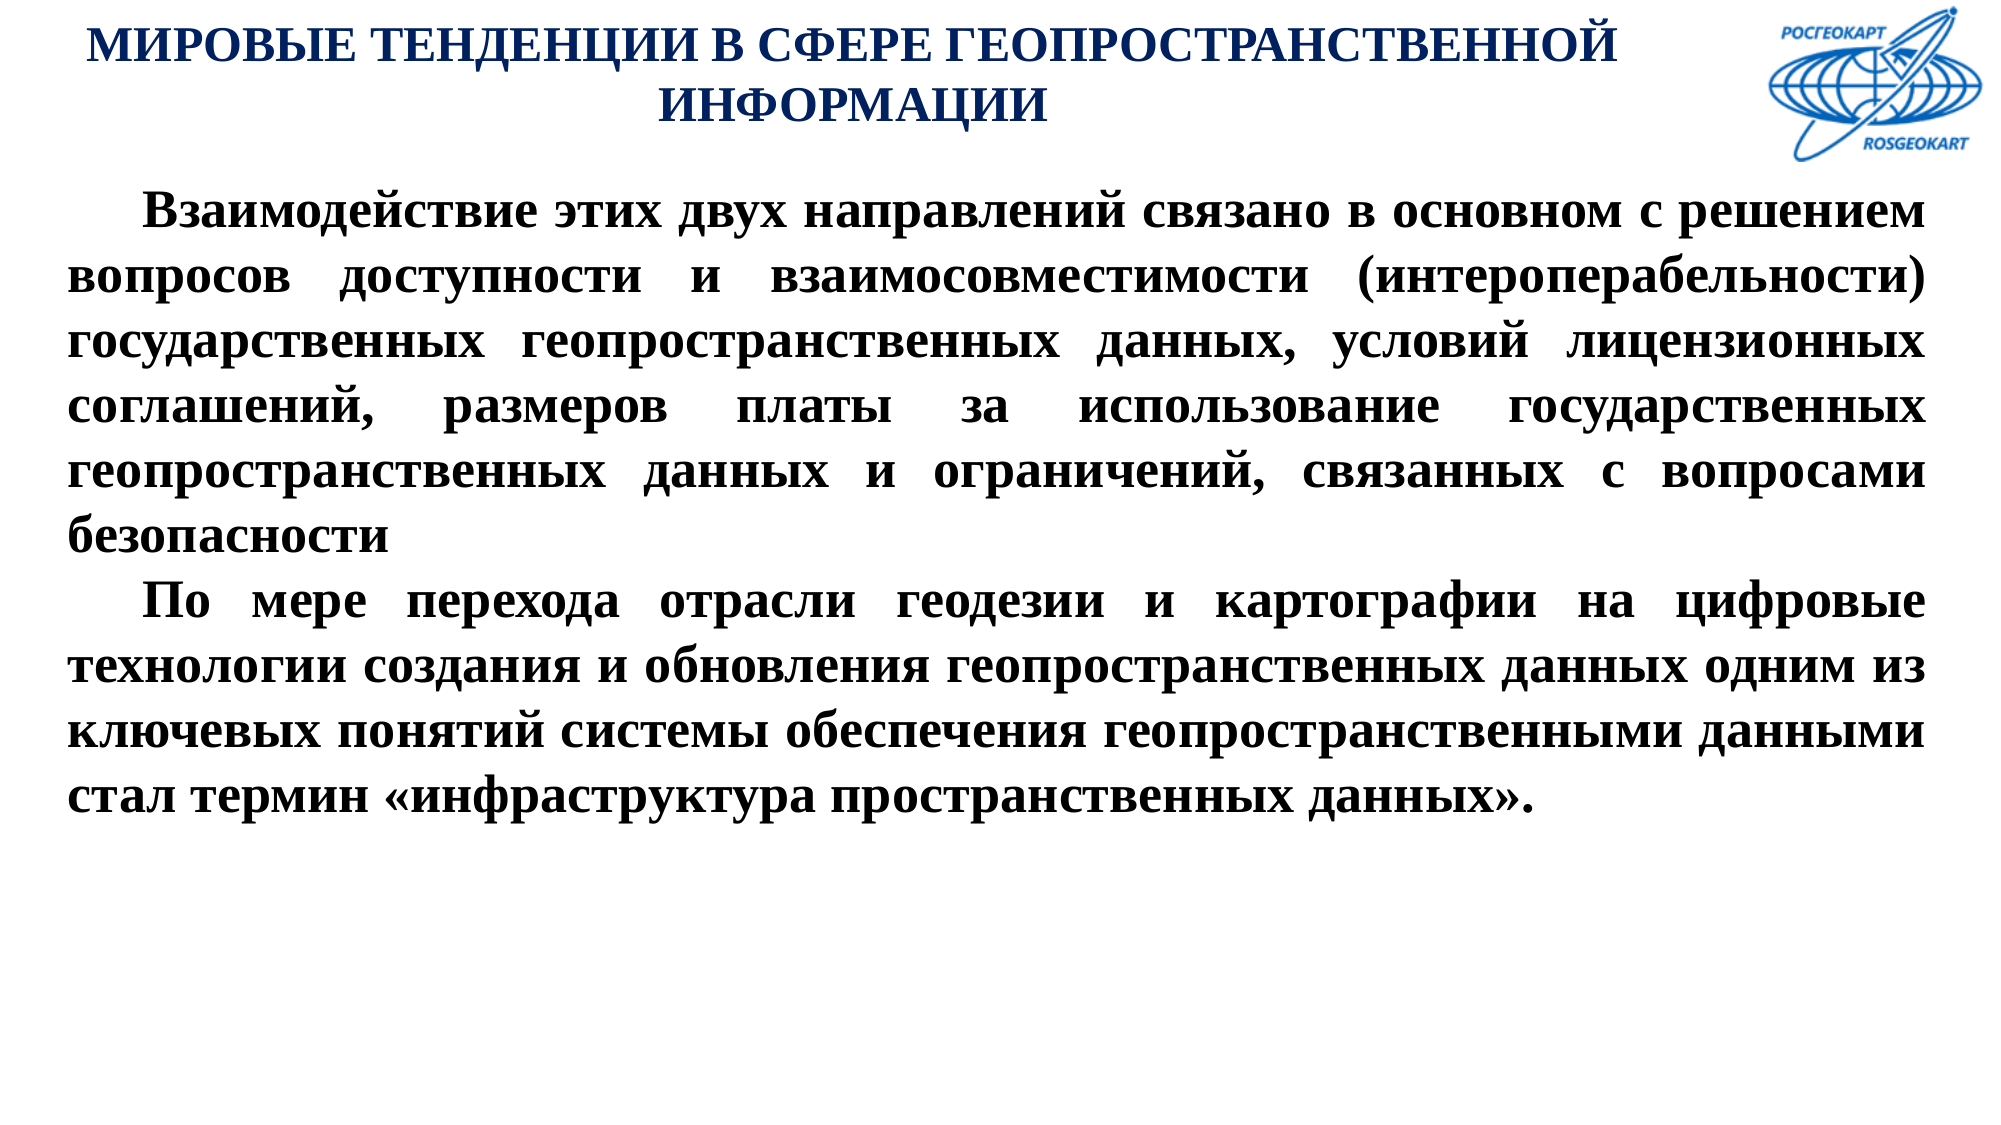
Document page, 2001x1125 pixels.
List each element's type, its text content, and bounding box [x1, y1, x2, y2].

text_box МИРОВЫЕ ТЕНДЕНЦИИ В СФЕРЕ ГЕОПРОСТРАНСТВЕННОЙ ИНФОРМАЦИИ [0, 3, 1707, 139]
picture [1757, 6, 1994, 162]
text_box Взаимодействие этих двух направлений связано в основном с решением вопросов доступности и взаимосовместимости (интероперабельности) государственных геопространственных данных, условий лицензионных соглашений, размеров платы за использование государственных геопространственных данных и ограничений, связанных с вопросами безопасности По мере перехода отрасли геодезии и картографии на цифровые технологии создания и обновления геопространственных данных одним из ключевых понятий системы обеспечения геопространственными данными стал термин «инфраструктура пространственных данных». [53, 165, 1944, 831]
